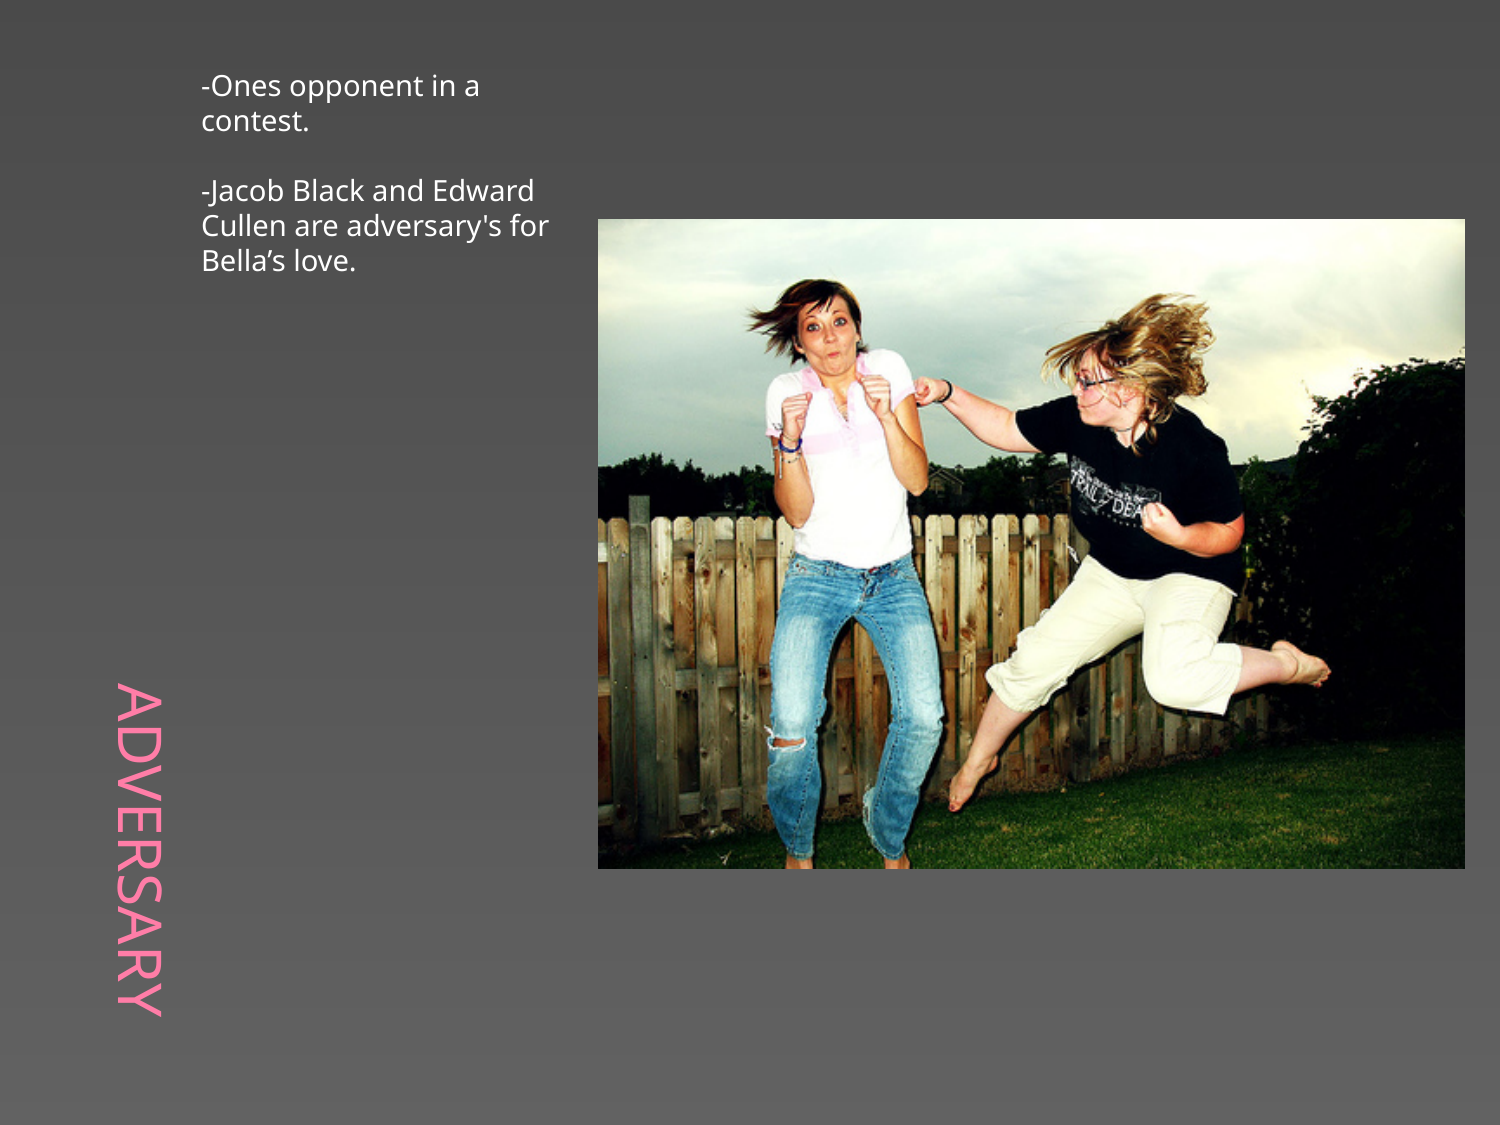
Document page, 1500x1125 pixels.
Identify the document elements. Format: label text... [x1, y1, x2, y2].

title Adversary [36, 60, 186, 1036]
list -Ones opponent in a contest. -Jacob Black and Edward Cullen are adversary's for Bella’s love. [186, 60, 587, 1036]
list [598, 52, 1465, 1036]
